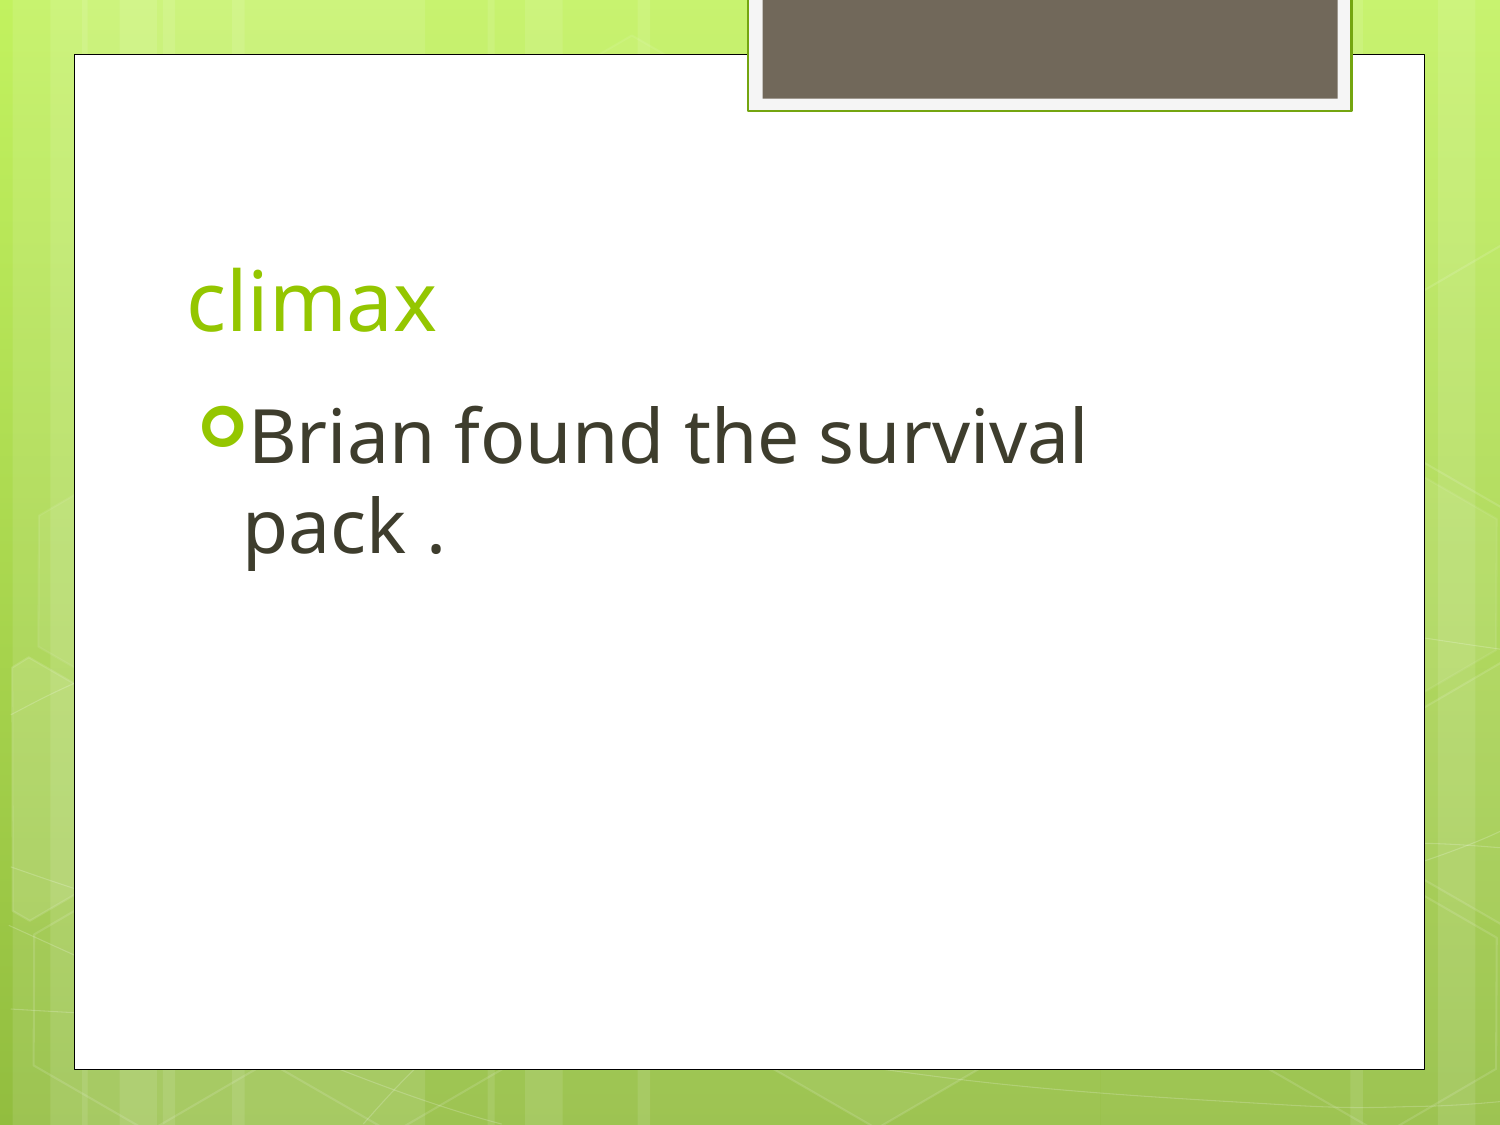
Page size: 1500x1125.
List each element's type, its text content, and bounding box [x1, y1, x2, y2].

title climax [171, 168, 1324, 357]
list Brian found the survival pack . [171, 381, 1283, 957]
